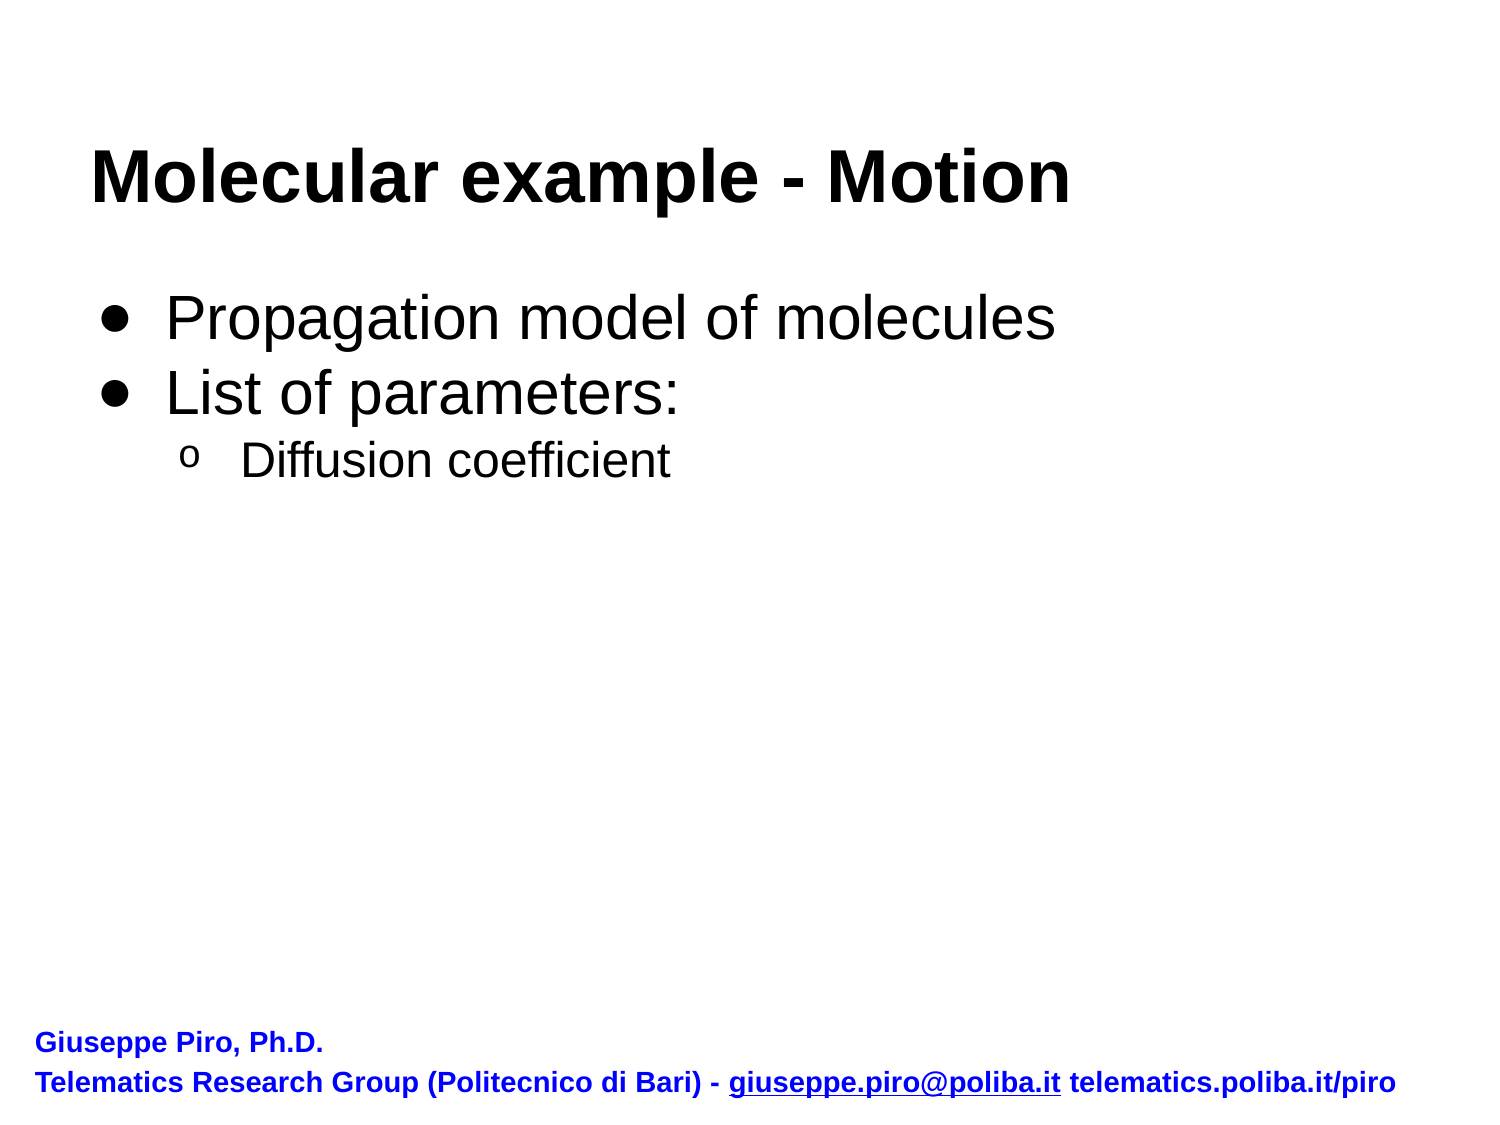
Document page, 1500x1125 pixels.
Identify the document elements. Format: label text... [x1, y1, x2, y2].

subtitle Giuseppe Piro, Ph.D. Telematics Research Group (Politecnico di Bari) - giuseppe.piro@poliba.it telematics.poliba.it/piro [19, 1003, 1481, 1088]
list Propagation model of molecules List of parameters: Diffusion coefficient [75, 262, 1425, 1003]
title Molecular example - Motion [75, 45, 1425, 233]
